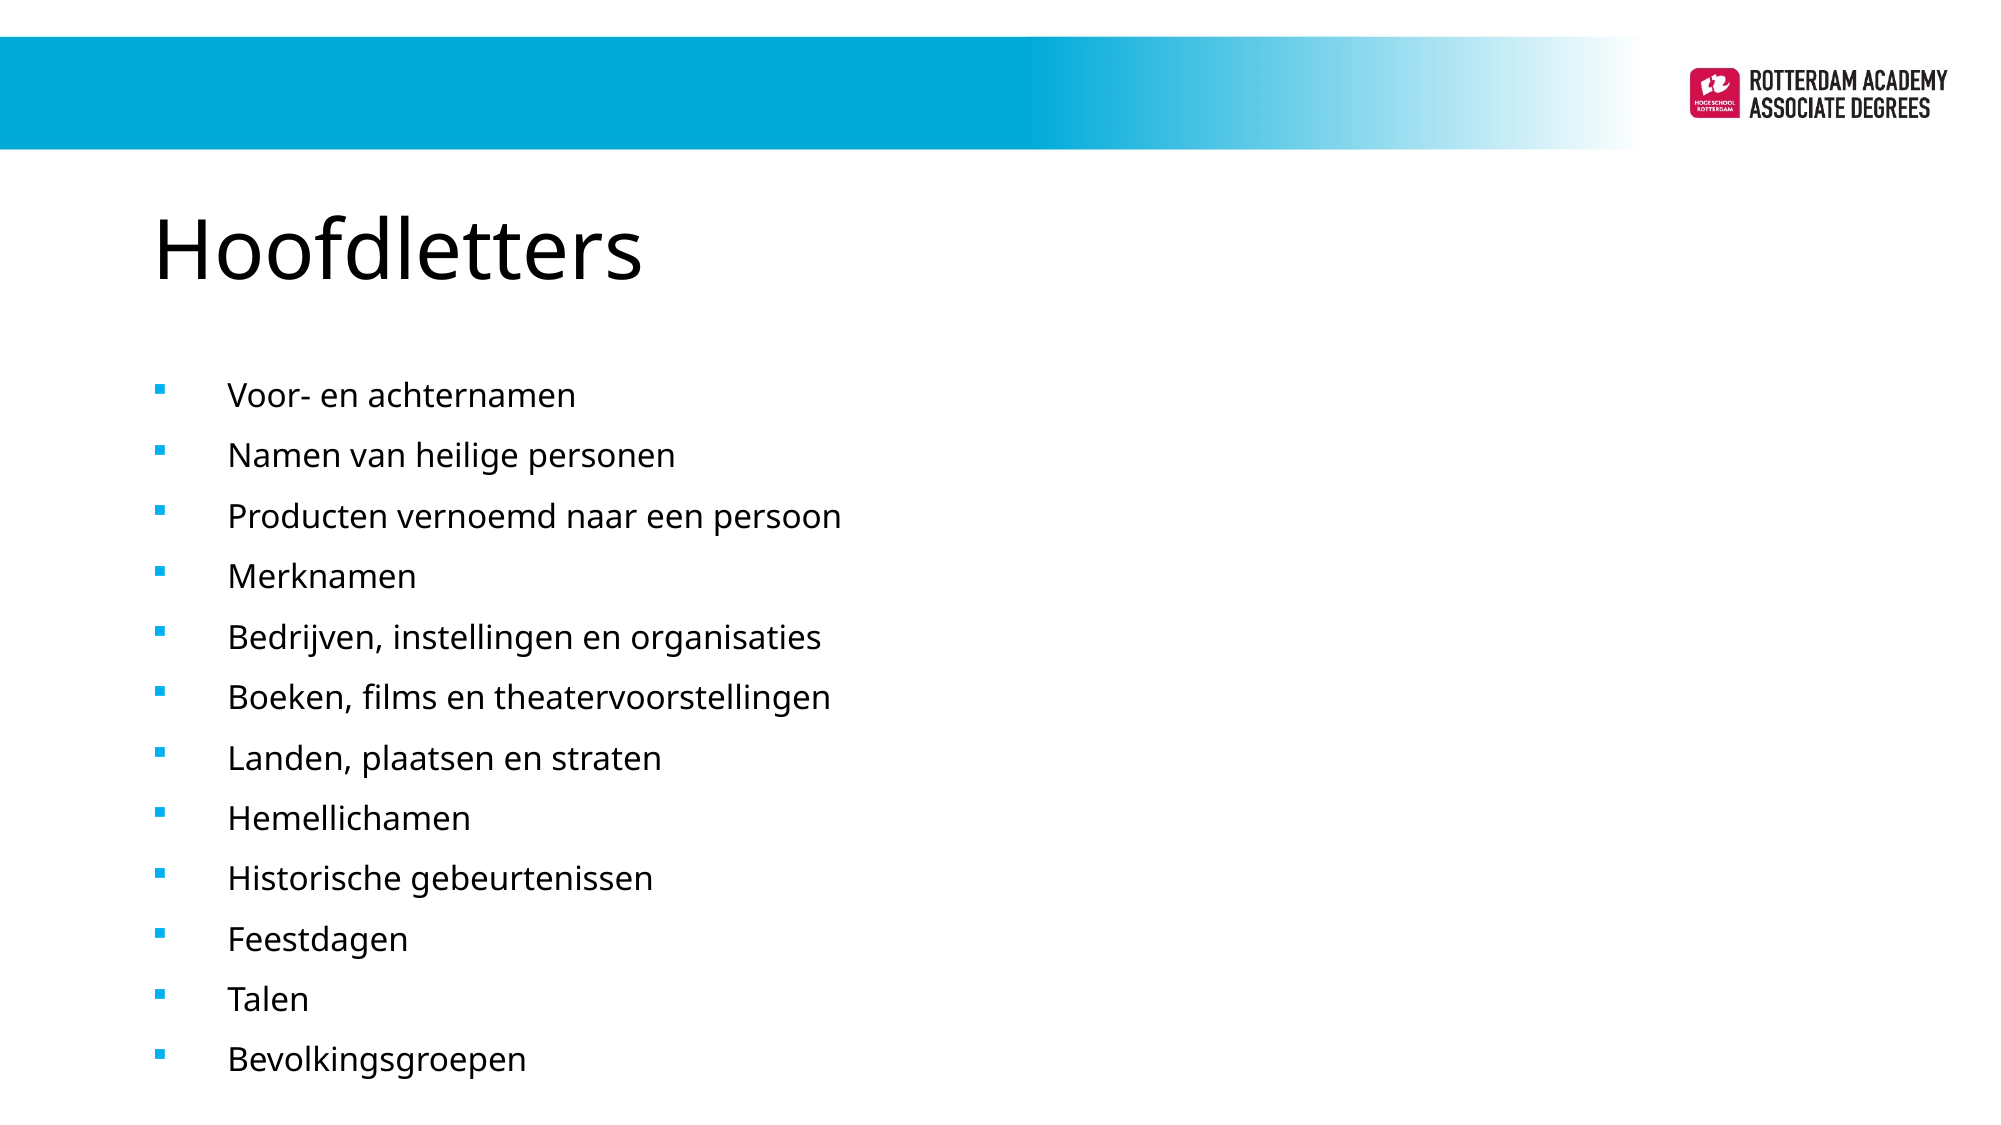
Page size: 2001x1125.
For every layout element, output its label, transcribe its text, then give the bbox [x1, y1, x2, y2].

picture [0, 0, 2000, 184]
list Voor- en achternamen Namen van heilige personen Producten vernoemd naar een persoon Merknamen Bedrijven, instellingen en organisaties Boeken, films en theatervoorstellingen Landen, plaatsen en straten Hemellichamen Historische gebeurtenissen Feestdagen Talen Bevolkingsgroepen [137, 358, 1863, 1053]
title Hoofdletters [137, 175, 1863, 329]
